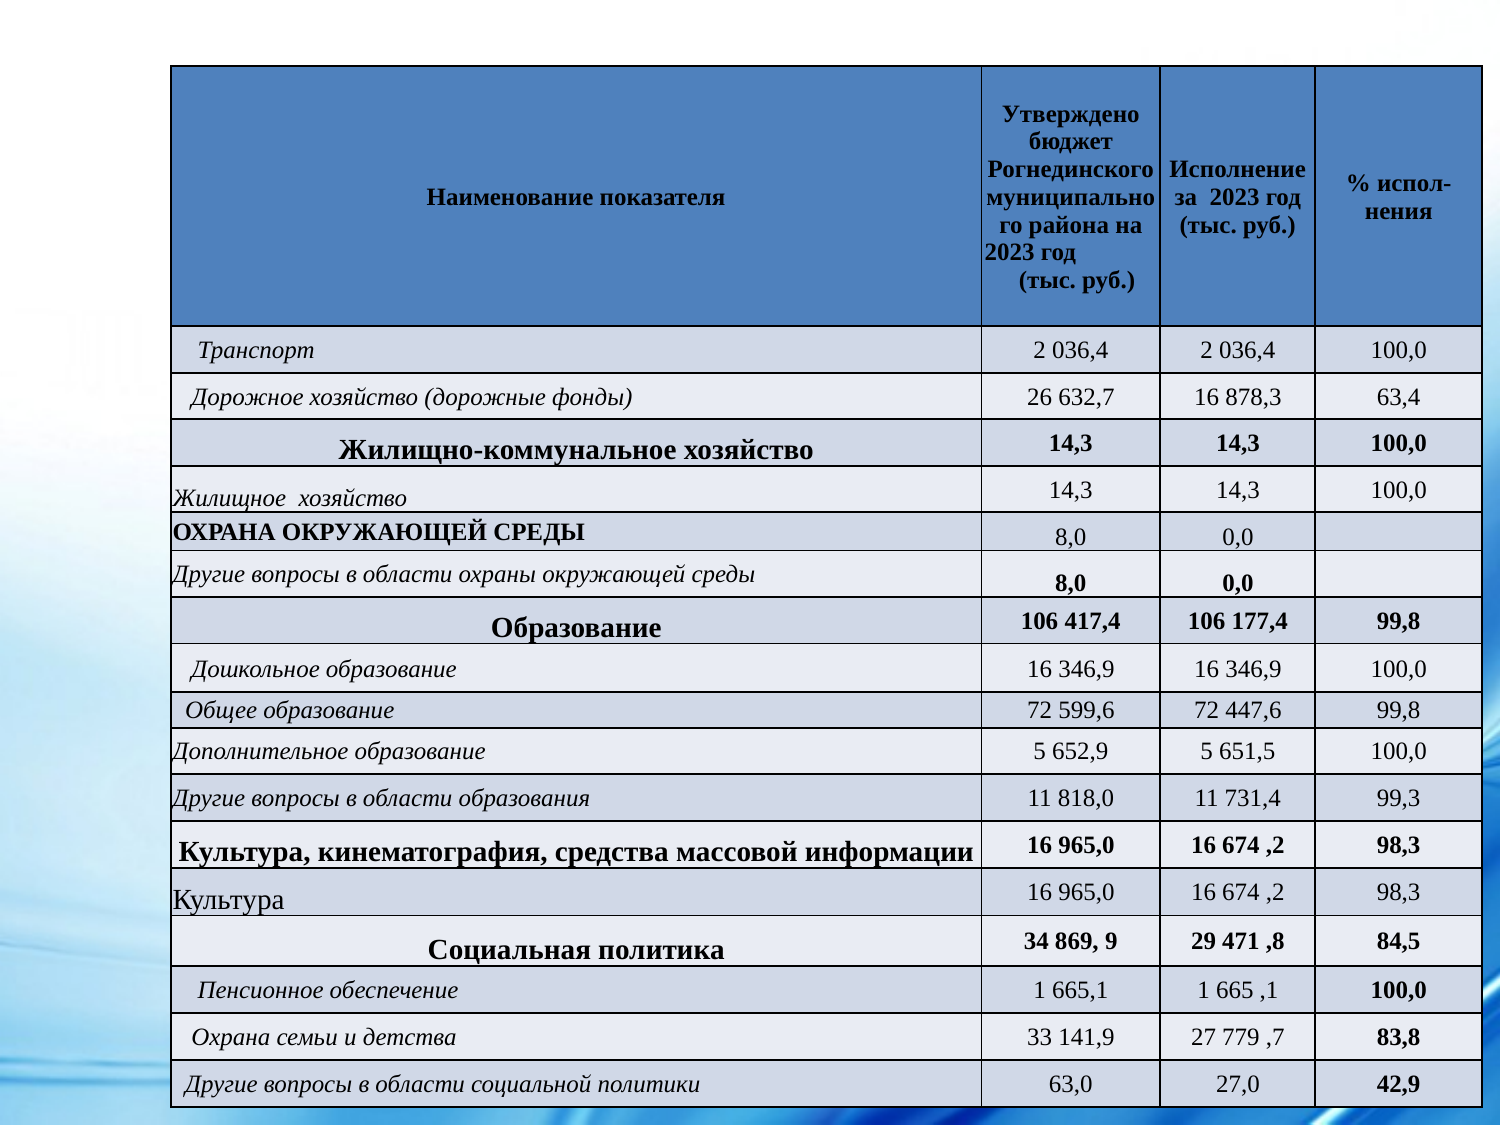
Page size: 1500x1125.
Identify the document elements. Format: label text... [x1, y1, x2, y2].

table_cell 100,0 [1316, 729, 1481, 773]
table_cell 1 665,1 [982, 967, 1159, 1012]
table_cell 5 652,9 [982, 729, 1159, 773]
table_cell Культура, кинематография, средства массовой информации [172, 822, 981, 867]
table_cell Общее образование [172, 693, 981, 727]
table_cell Социальная политика [172, 916, 981, 965]
table_cell 11 818,0 [982, 775, 1159, 820]
table_cell Другие вопросы в области образования [172, 775, 981, 820]
table_cell 42,9 [1316, 1061, 1481, 1106]
table_cell 34 869, 9 [982, 916, 1159, 965]
table_cell 16 878,3 [1161, 374, 1314, 418]
table_cell 11 731,4 [1161, 775, 1314, 820]
table_cell 27,0 [1161, 1061, 1314, 1106]
table_cell 99,3 [1316, 775, 1481, 820]
table_cell 83,8 [1316, 1014, 1481, 1059]
table_cell [1316, 551, 1481, 596]
table_cell 99,8 [1316, 598, 1481, 643]
table_cell 72 599,6 [982, 693, 1159, 727]
table_header % испол-нения [1316, 67, 1481, 325]
table_cell 0,0 [1161, 551, 1314, 596]
table_cell Другие вопросы в области охраны окружающей среды [172, 551, 981, 596]
table_cell Образование [172, 598, 981, 643]
picture [0, 0, 1500, 1125]
table_cell 14,3 [982, 420, 1159, 465]
table_cell Другие вопросы в области социальной политики [172, 1061, 981, 1106]
table_cell 1 665 ,1 [1161, 967, 1314, 1012]
table_cell Дополнительное образование [172, 729, 981, 773]
table_cell 16 346,9 [1161, 644, 1314, 691]
table_cell 84,5 [1316, 916, 1481, 965]
table_cell 63,0 [982, 1061, 1159, 1106]
table_cell 33 141,9 [982, 1014, 1159, 1059]
table_cell Жилищно-коммунальное хозяйство [172, 420, 981, 465]
table_cell 29 471 ,8 [1161, 916, 1314, 965]
table_cell Дошкольное образование [172, 644, 981, 691]
table_cell Транспорт [172, 327, 981, 372]
table_cell 5 651,5 [1161, 729, 1314, 773]
table_cell [1316, 513, 1481, 550]
table_cell 100,0 [1316, 327, 1481, 372]
table_cell Дорожное хозяйство (дорожные фонды) [172, 374, 981, 418]
table_cell 98,3 [1316, 822, 1481, 867]
table_cell 2 036,4 [1161, 327, 1314, 372]
table_cell 14,3 [982, 467, 1159, 511]
table_header Исполнение за 2023 год (тыс. руб.) [1161, 67, 1314, 325]
table_cell 26 632,7 [982, 374, 1159, 418]
table_cell 14,3 [1161, 420, 1314, 465]
table_cell Жилищное хозяйство [172, 467, 981, 511]
table_cell 14,3 [1161, 467, 1314, 511]
table_cell 8,0 [982, 551, 1159, 596]
table_cell Пенсионное обеспечение [172, 967, 981, 1012]
table_cell 2 036,4 [982, 327, 1159, 372]
table_cell 106 417,4 [982, 598, 1159, 643]
table_cell 8,0 [982, 513, 1159, 550]
table_cell 72 447,6 [1161, 693, 1314, 727]
table_cell 99,8 [1316, 693, 1481, 727]
table_cell 63,4 [1316, 374, 1481, 418]
table_cell 16 965,0 [982, 822, 1159, 867]
table_cell 100,0 [1316, 467, 1481, 511]
table_cell ОХРАНА ОКРУЖАЮЩЕЙ СРЕДЫ [172, 513, 981, 550]
table_cell 16 346,9 [982, 644, 1159, 691]
table_header Утверждено бюджет Рогнединского муниципального района на 2023 год (тыс. руб.) [982, 67, 1159, 325]
table_cell Культура [172, 869, 981, 915]
table_cell 16 674 ,2 [1161, 869, 1314, 915]
table_cell 100,0 [1316, 644, 1481, 691]
table_cell 106 177,4 [1161, 598, 1314, 643]
table_cell 0,0 [1161, 513, 1314, 550]
table_cell Охрана семьи и детства [172, 1014, 981, 1059]
table_cell 27 779 ,7 [1161, 1014, 1314, 1059]
table_cell 100,0 [1316, 420, 1481, 465]
table_cell 16 674 ,2 [1161, 822, 1314, 867]
table_cell 98,3 [1316, 869, 1481, 915]
table_cell 16 965,0 [982, 869, 1159, 915]
table_cell 100,0 [1316, 967, 1481, 1012]
table_header Наименование показателя [172, 67, 981, 325]
